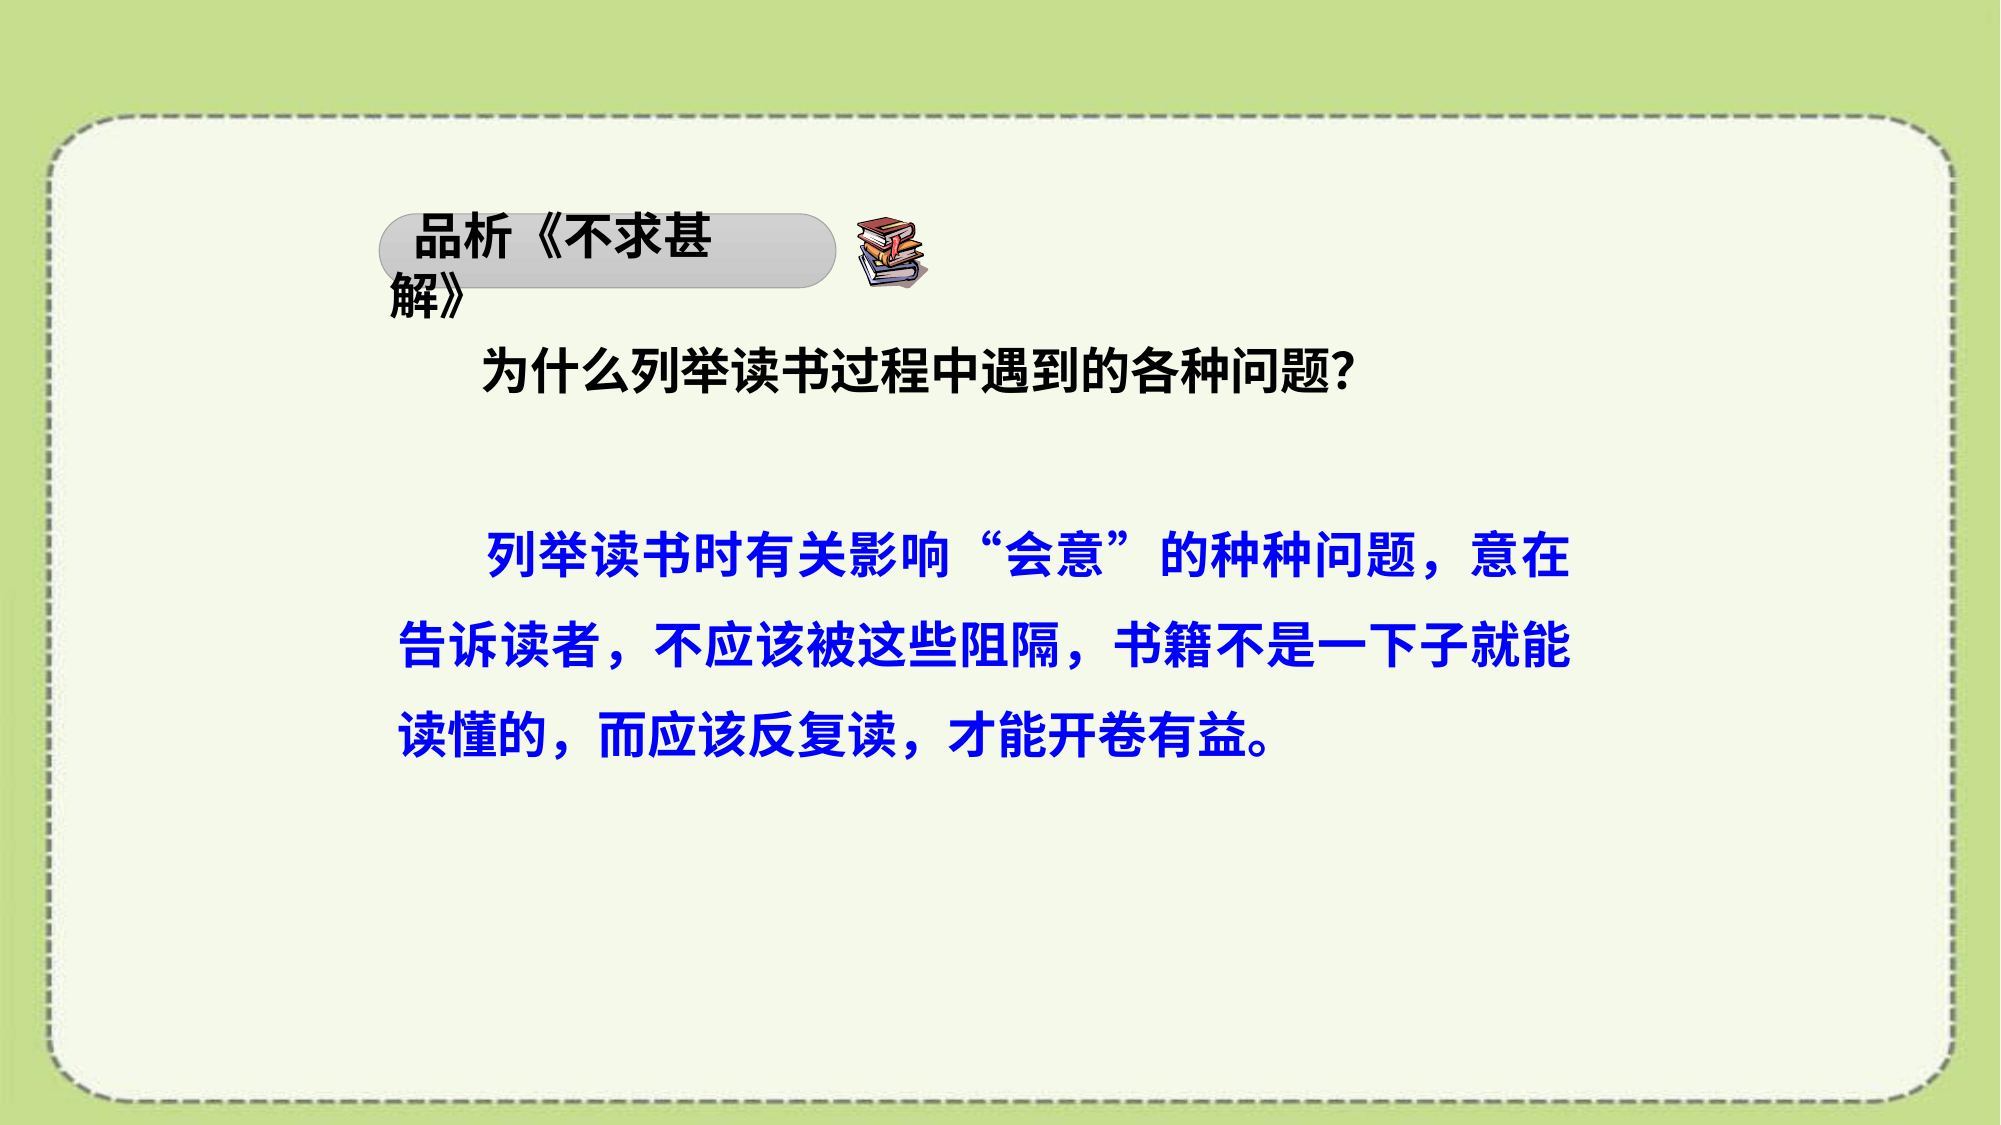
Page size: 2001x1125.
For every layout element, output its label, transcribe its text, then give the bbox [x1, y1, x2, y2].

picture [0, 0, 2001, 1125]
text_box 为什么列举读书过程中遇到的各种问题？ [378, 302, 1578, 407]
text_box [374, 196, 929, 290]
text_box 列举读书时有关影响“会意”的种种问题，意在告诉读者，不应该被这些阻隔，书籍不是一下子就能读懂的，而应该反复读，才能开卷有益。 [383, 486, 1586, 771]
